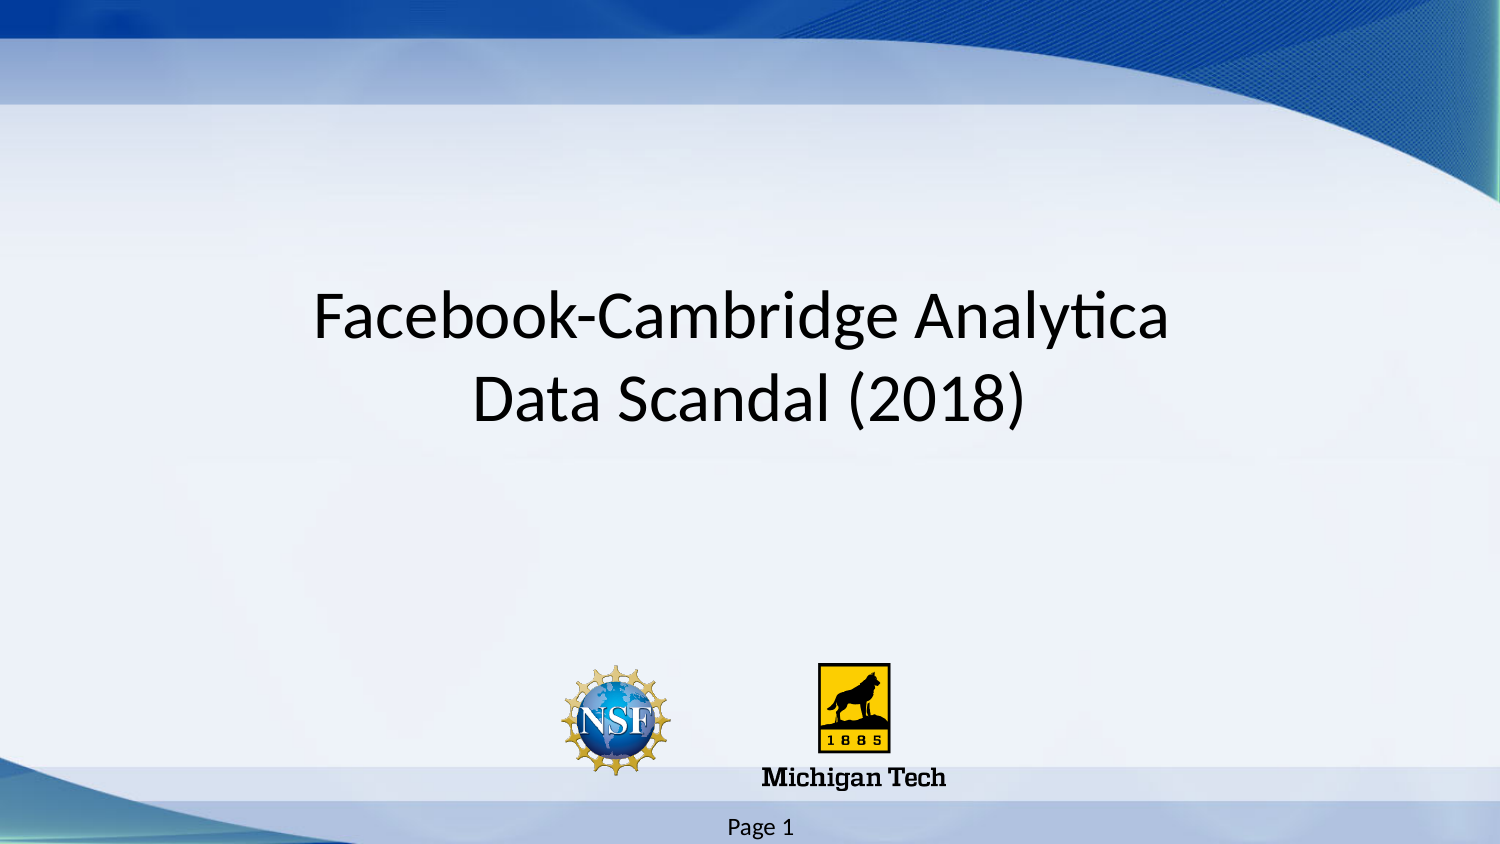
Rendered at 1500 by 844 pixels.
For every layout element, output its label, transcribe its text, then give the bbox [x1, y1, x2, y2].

title Facebook-Cambridge Analytica Data Scandal (2018) [112, 262, 1388, 443]
picture [0, 0, 1500, 844]
